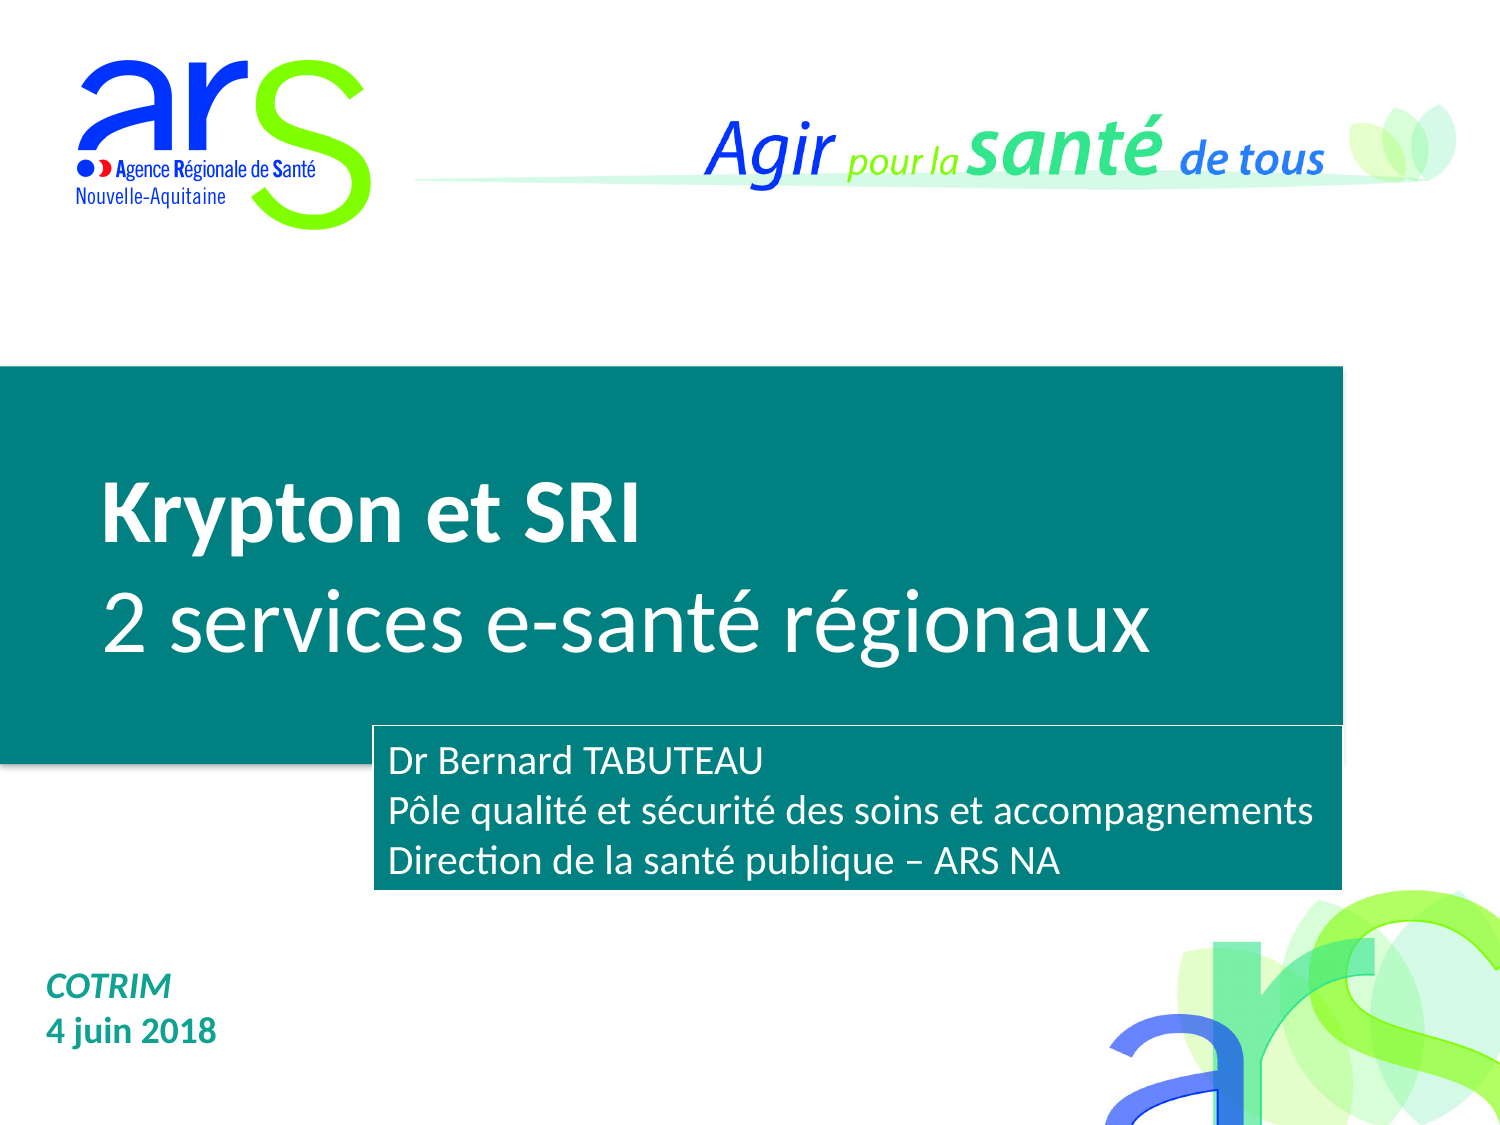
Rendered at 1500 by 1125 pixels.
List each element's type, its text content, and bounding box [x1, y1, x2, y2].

slide_number COTRIM 4 juin 2018 [31, 953, 921, 1090]
picture [1086, 890, 1500, 1125]
picture [415, 104, 1456, 191]
picture [33, 23, 400, 251]
text_box Dr Bernard TABUTEAU Pôle qualité et sécurité des soins et accompagnements Direction de la santé publique – ARS NA [373, 725, 1343, 891]
title Krypton et SRI 2 services e-santé régionaux [86, 443, 1328, 687]
